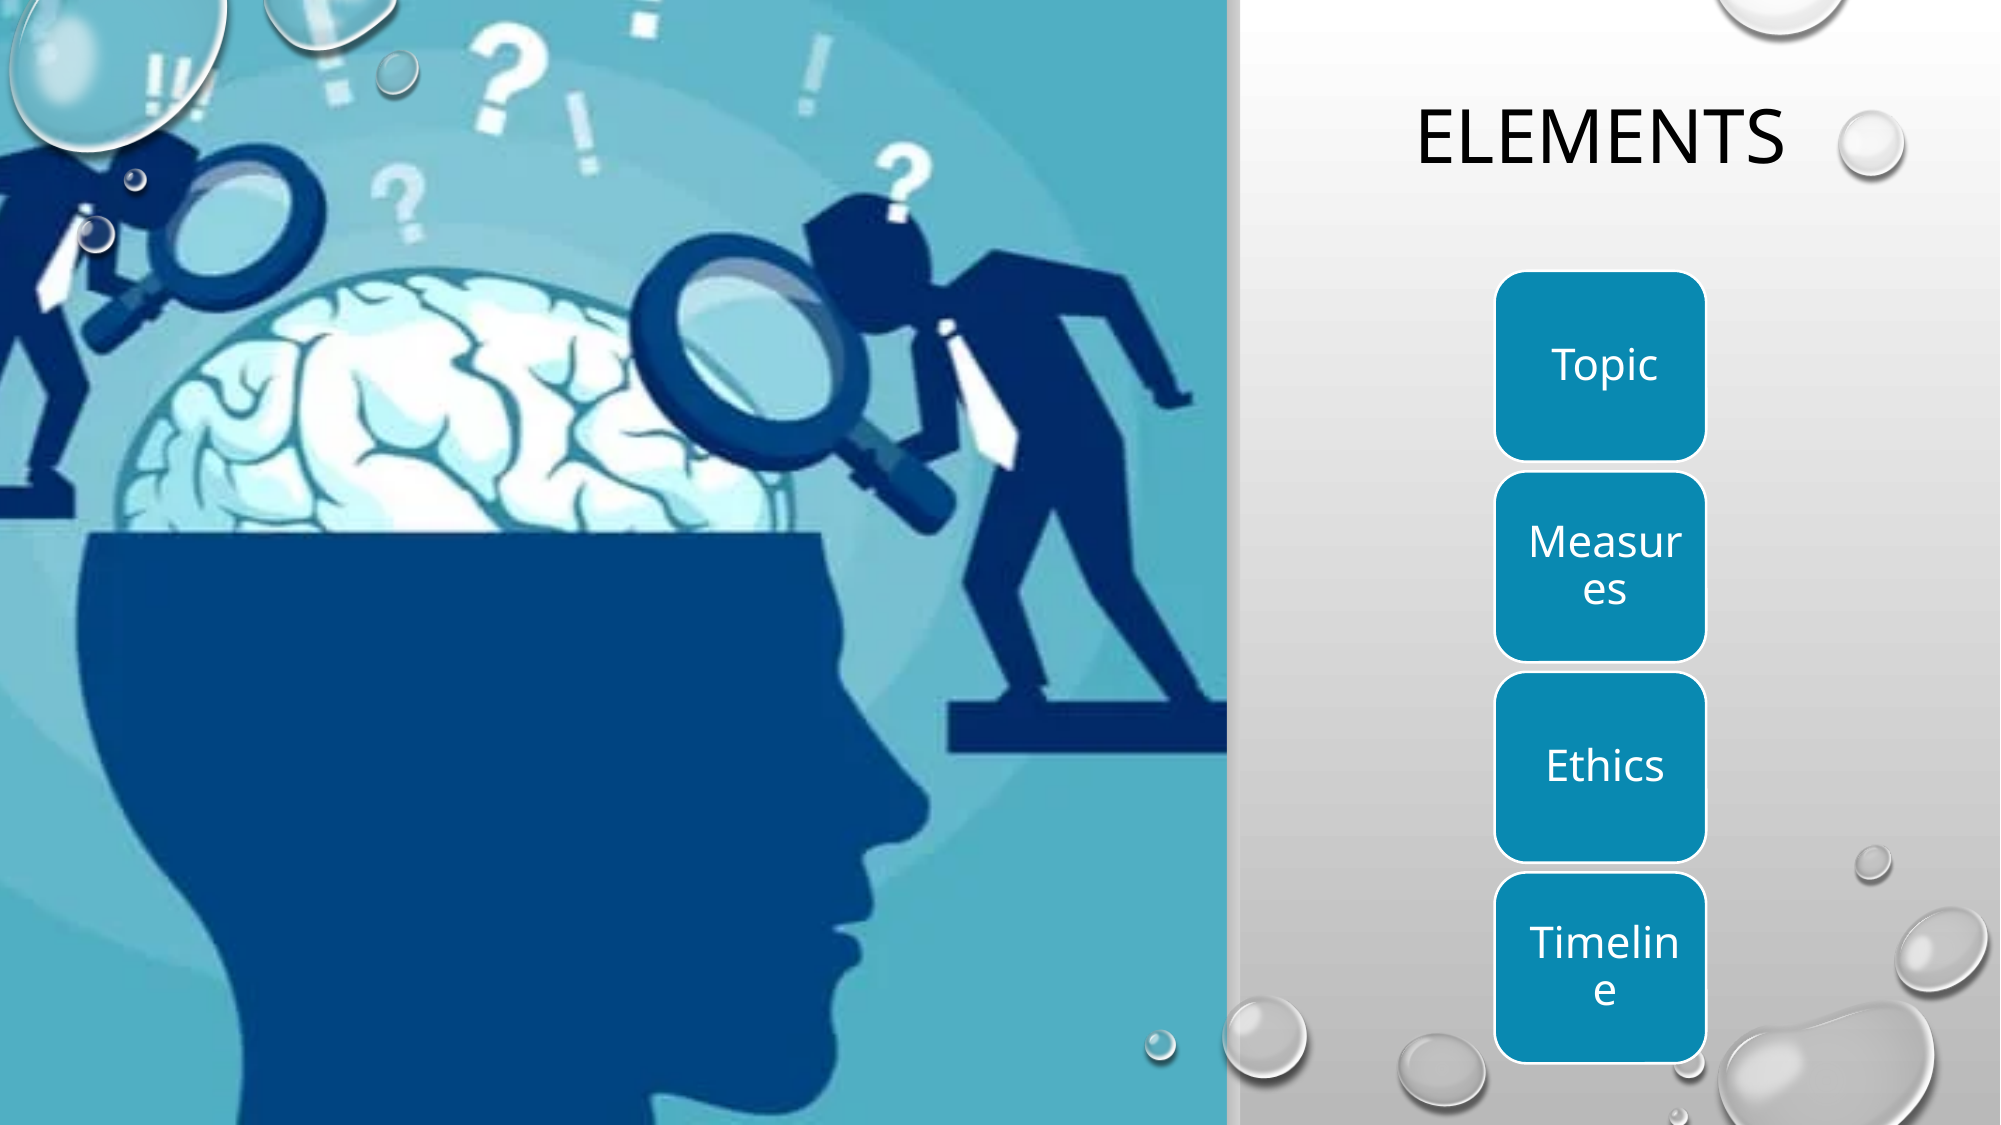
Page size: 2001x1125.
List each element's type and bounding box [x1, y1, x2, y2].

list [1306, 270, 1895, 1065]
picture [0, 0, 2000, 1125]
